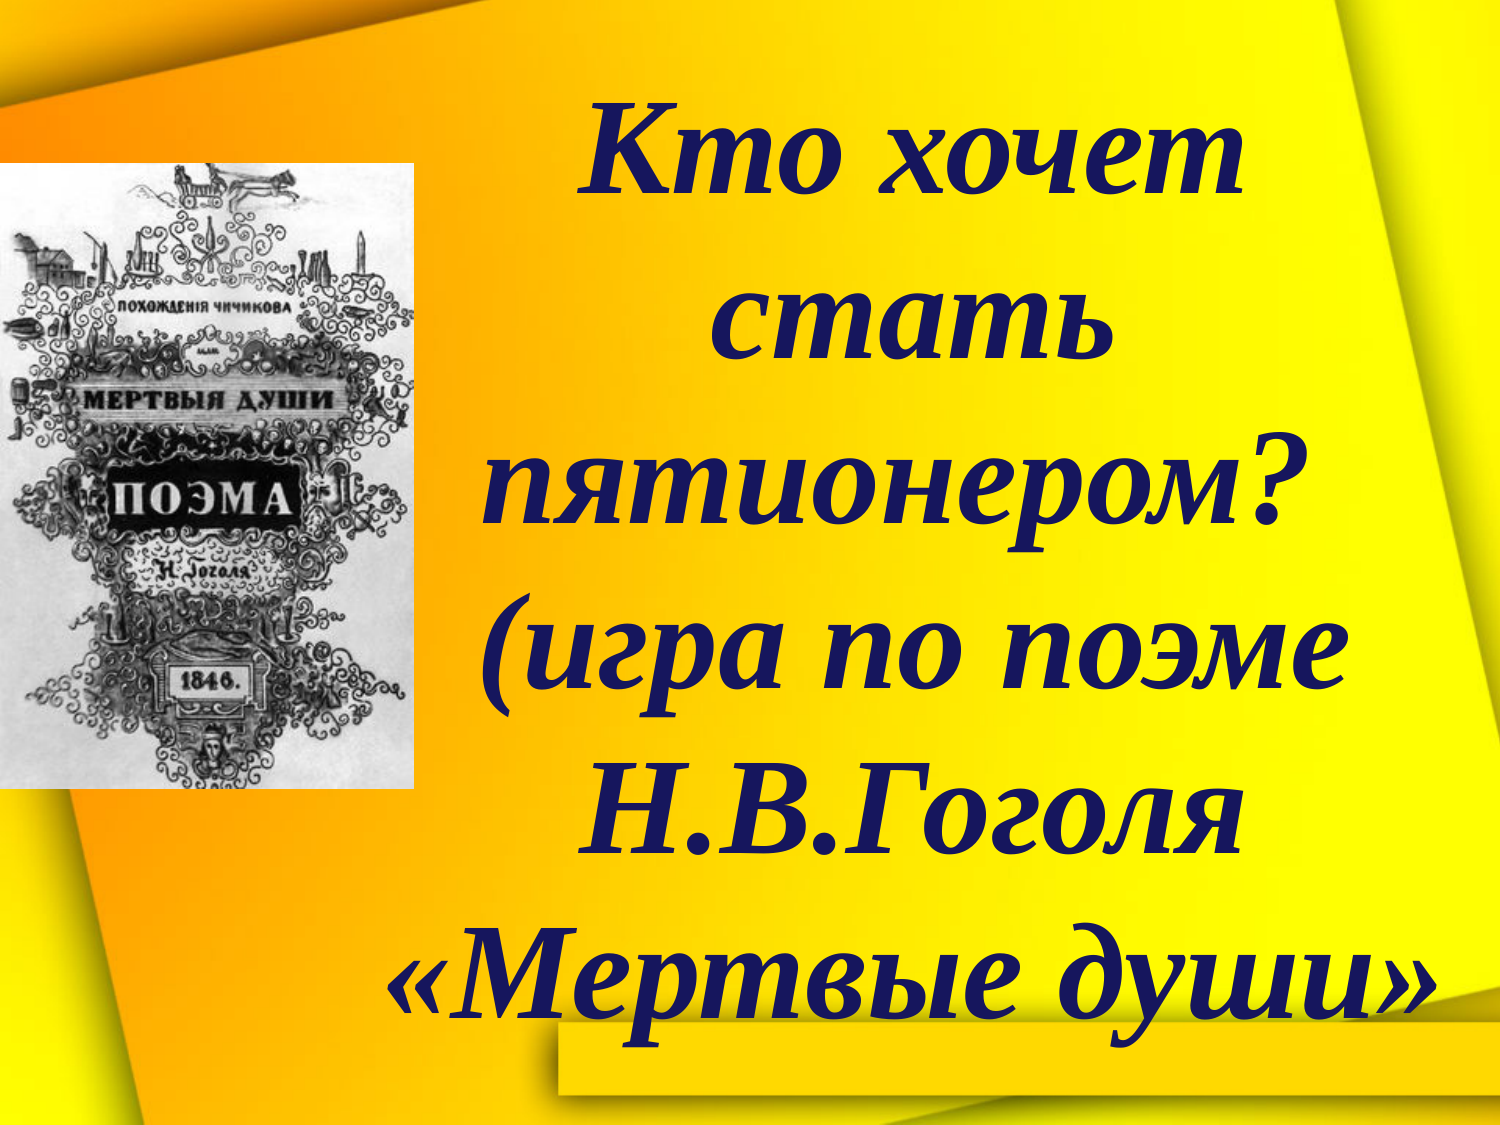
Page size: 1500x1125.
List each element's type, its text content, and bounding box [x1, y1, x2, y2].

picture [0, 0, 1500, 1125]
title Кто хочет стать пятионером? (игра по поэме Н.В.Гоголя «Мертвые души» [363, 58, 1466, 1044]
